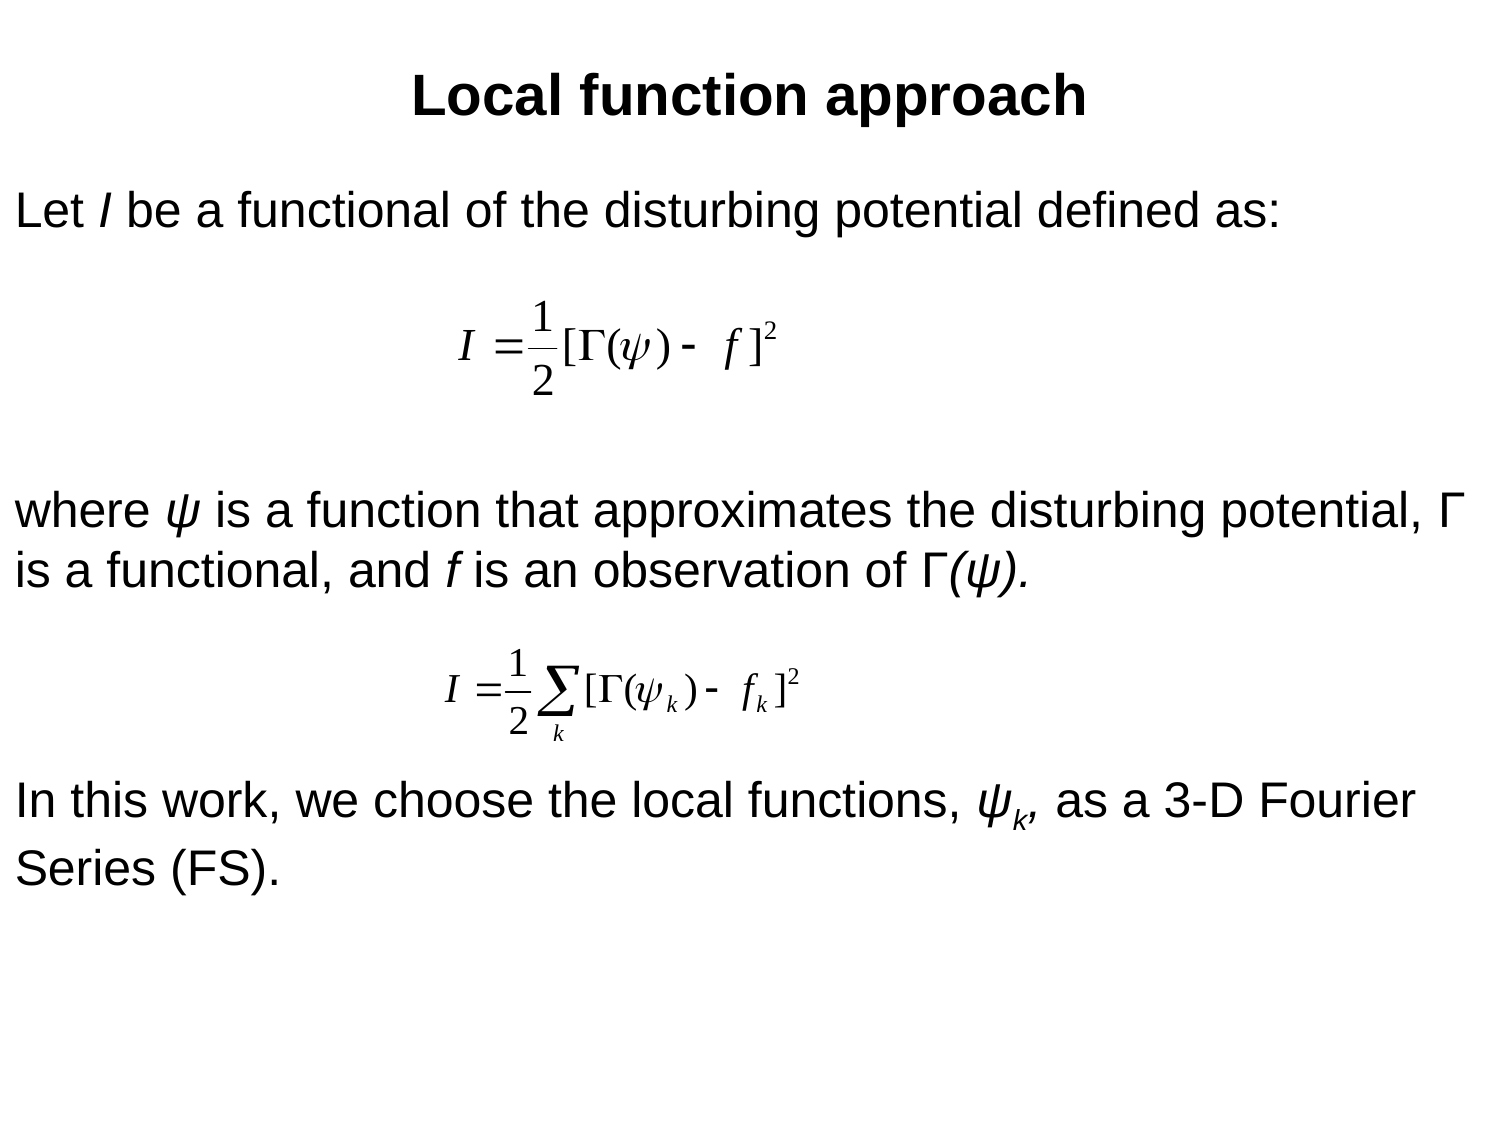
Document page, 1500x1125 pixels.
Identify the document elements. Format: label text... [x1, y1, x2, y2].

text_box Local function approach Let I be a functional of the disturbing potential defined as: where ψ is a function that approximates the disturbing potential, Γ is a functional, and f is an observation of Γ(ψ). In this work, we choose the local functions, ψk, as a 3-D Fourier Series (FS). [0, 0, 1500, 903]
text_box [449, 287, 788, 406]
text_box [437, 637, 813, 751]
